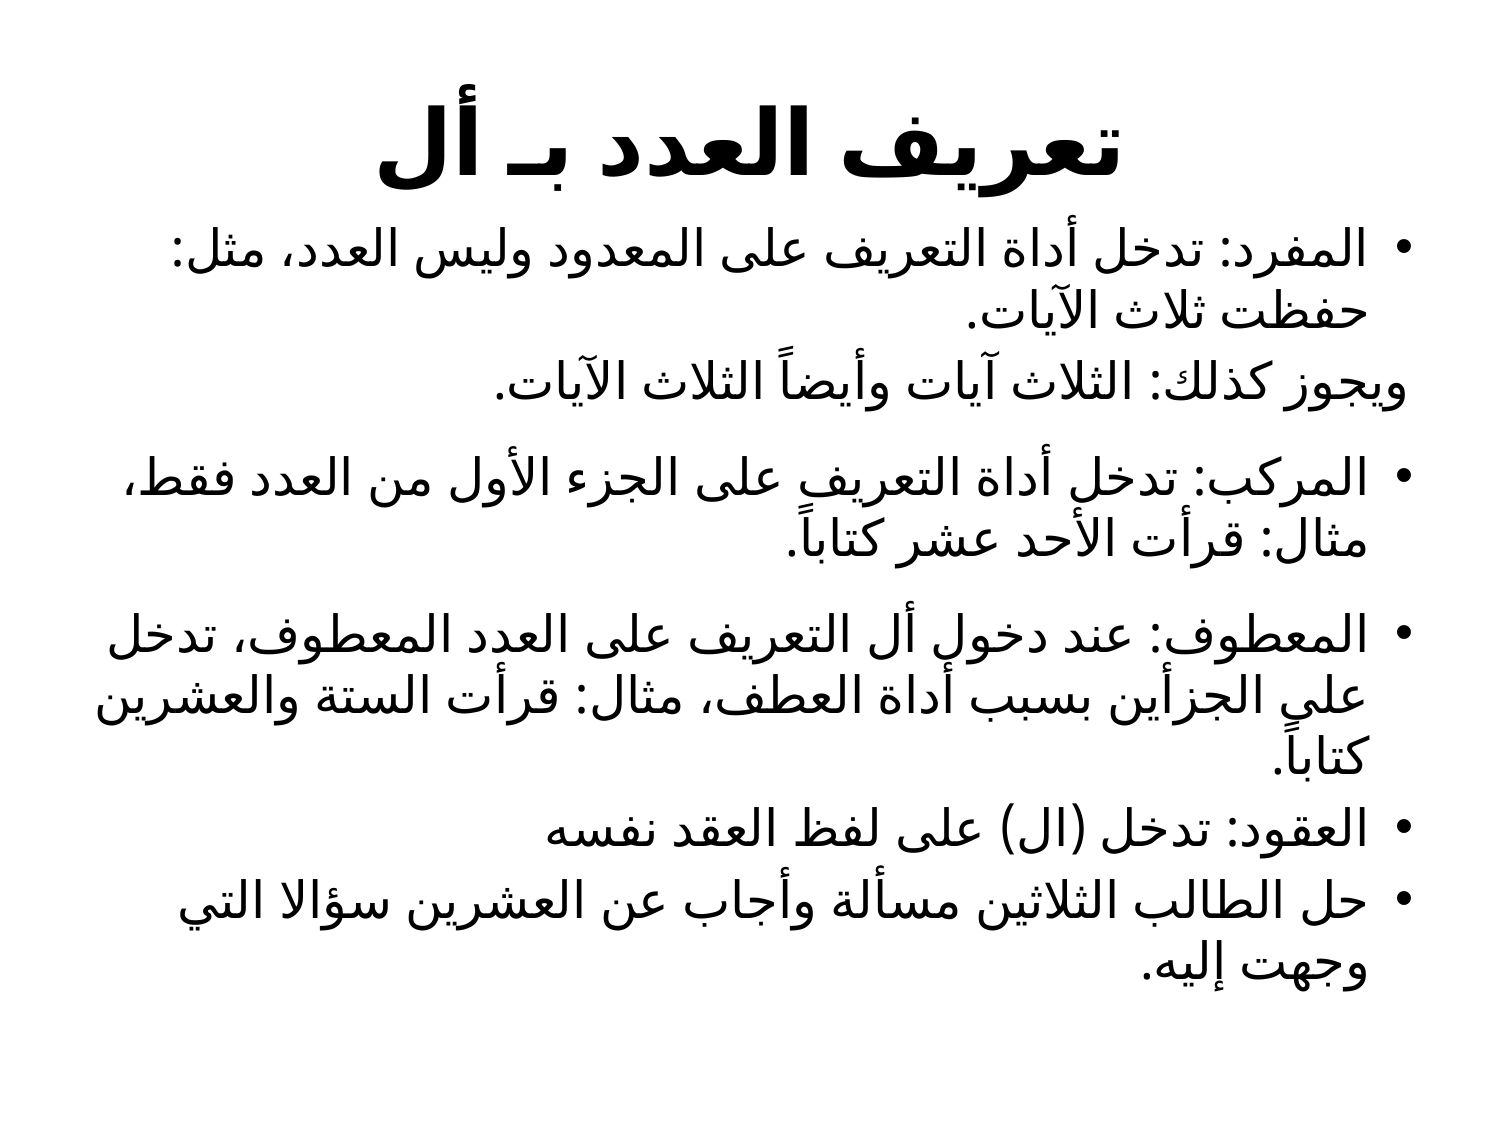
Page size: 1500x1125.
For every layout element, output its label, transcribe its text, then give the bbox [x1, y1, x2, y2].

list المفرد: تدخل أداة التعريف على المعدود وليس العدد، مثل: حفظت ثلاث الآيات. ويجوز كذلك: الثلاث آيات وأيضاً الثلاث الآيات. المركب: تدخل أداة التعريف على الجزء الأول من العدد فقط، مثال: قرأت الأحد عشر كتاباً. المعطوف: عند دخول أل التعريف على العدد المعطوف، تدخل على الجزأين بسبب أداة العطف، مثال: قرأت الستة والعشرين كتاباً. العقود: تدخل (ال) على لفظ العقد نفسه حل الطالب الثلاثين مسألة وأجاب عن العشرين سؤالا التي وجهت إليه. [75, 208, 1425, 1005]
title تعريف العدد بـ أل [75, 45, 1425, 208]
